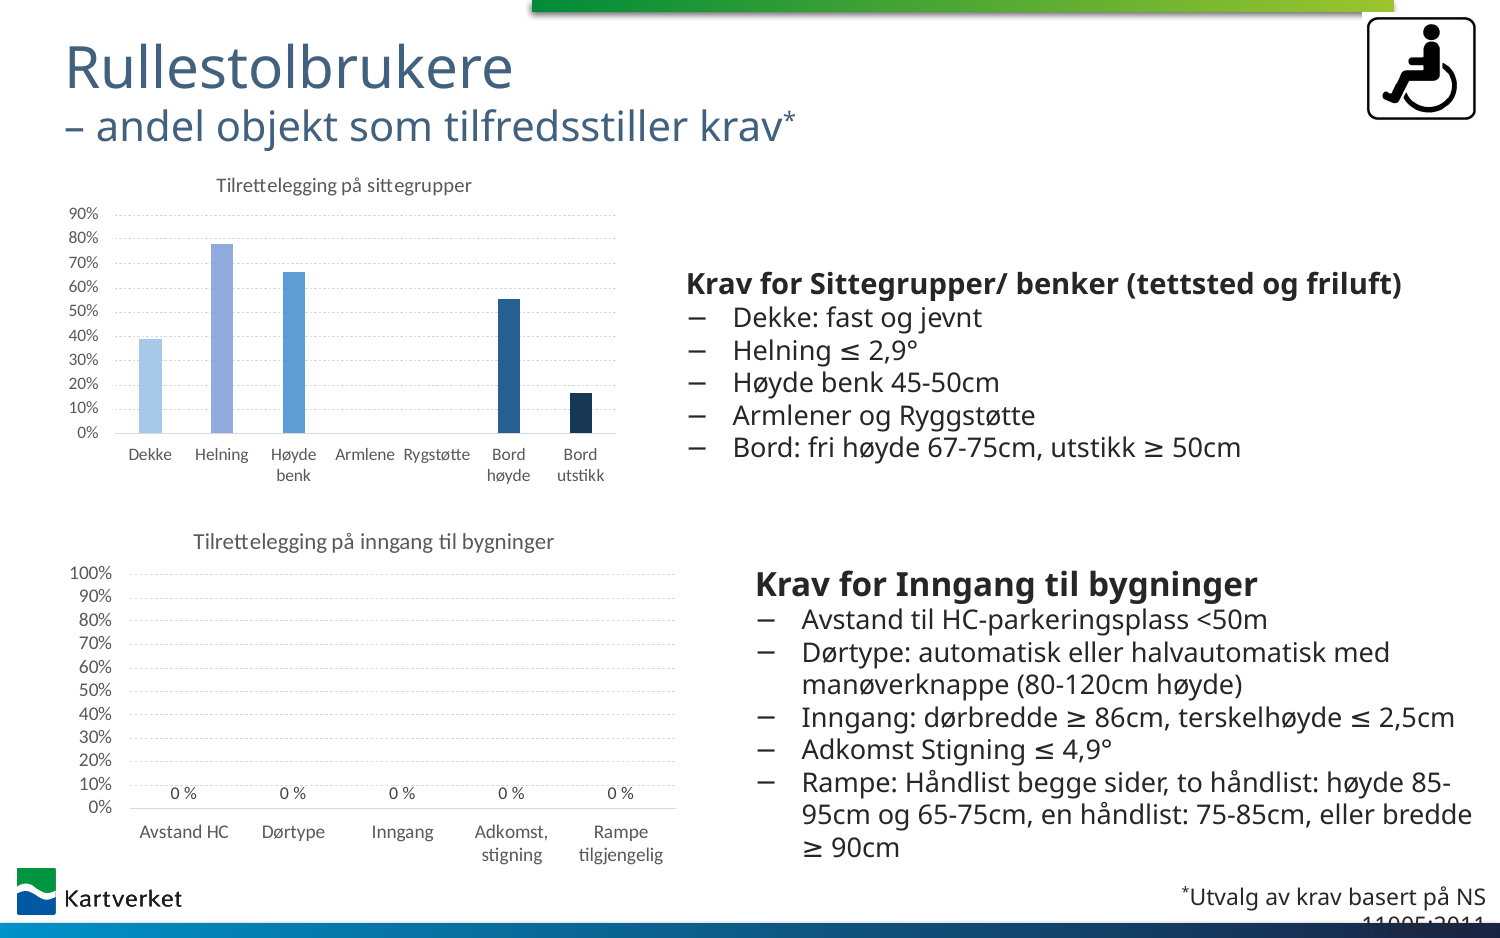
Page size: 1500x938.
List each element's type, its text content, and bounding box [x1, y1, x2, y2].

text_box *Utvalg av krav basert på NS 11005:2011 [1068, 873, 1500, 938]
text_box Krav for Sittegrupper/ benker (tettsted og friluft) Dekke: fast og jevnt Helning ≤ 2,9° Høyde benk 45-50cm Armlener og Ryggstøtte Bord: fri høyde 67-75cm, utstikk ≥ 50cm [670, 258, 1418, 471]
text_box Krav for Inngang til bygninger Avstand til HC-parkeringsplass <50m Dørtype: automatisk eller halvautomatisk med manøverknappe (80-120cm høyde) Inngang: dørbredde ≥ 86cm, terskelhøyde ≤ 2,5cm Adkomst Stigning ≤ 4,9° Rampe: Håndlist begge sider, to håndlist: høyde 85-95cm og 65-75cm, en håndlist: 75-85cm, eller bredde ≥ 90cm [740, 555, 1491, 870]
picture [62, 520, 687, 874]
text_box Rullestolbrukere – andel objekt som tilfredsstiller krav* [49, 25, 1431, 158]
picture [62, 166, 626, 492]
picture [1362, 12, 1481, 126]
